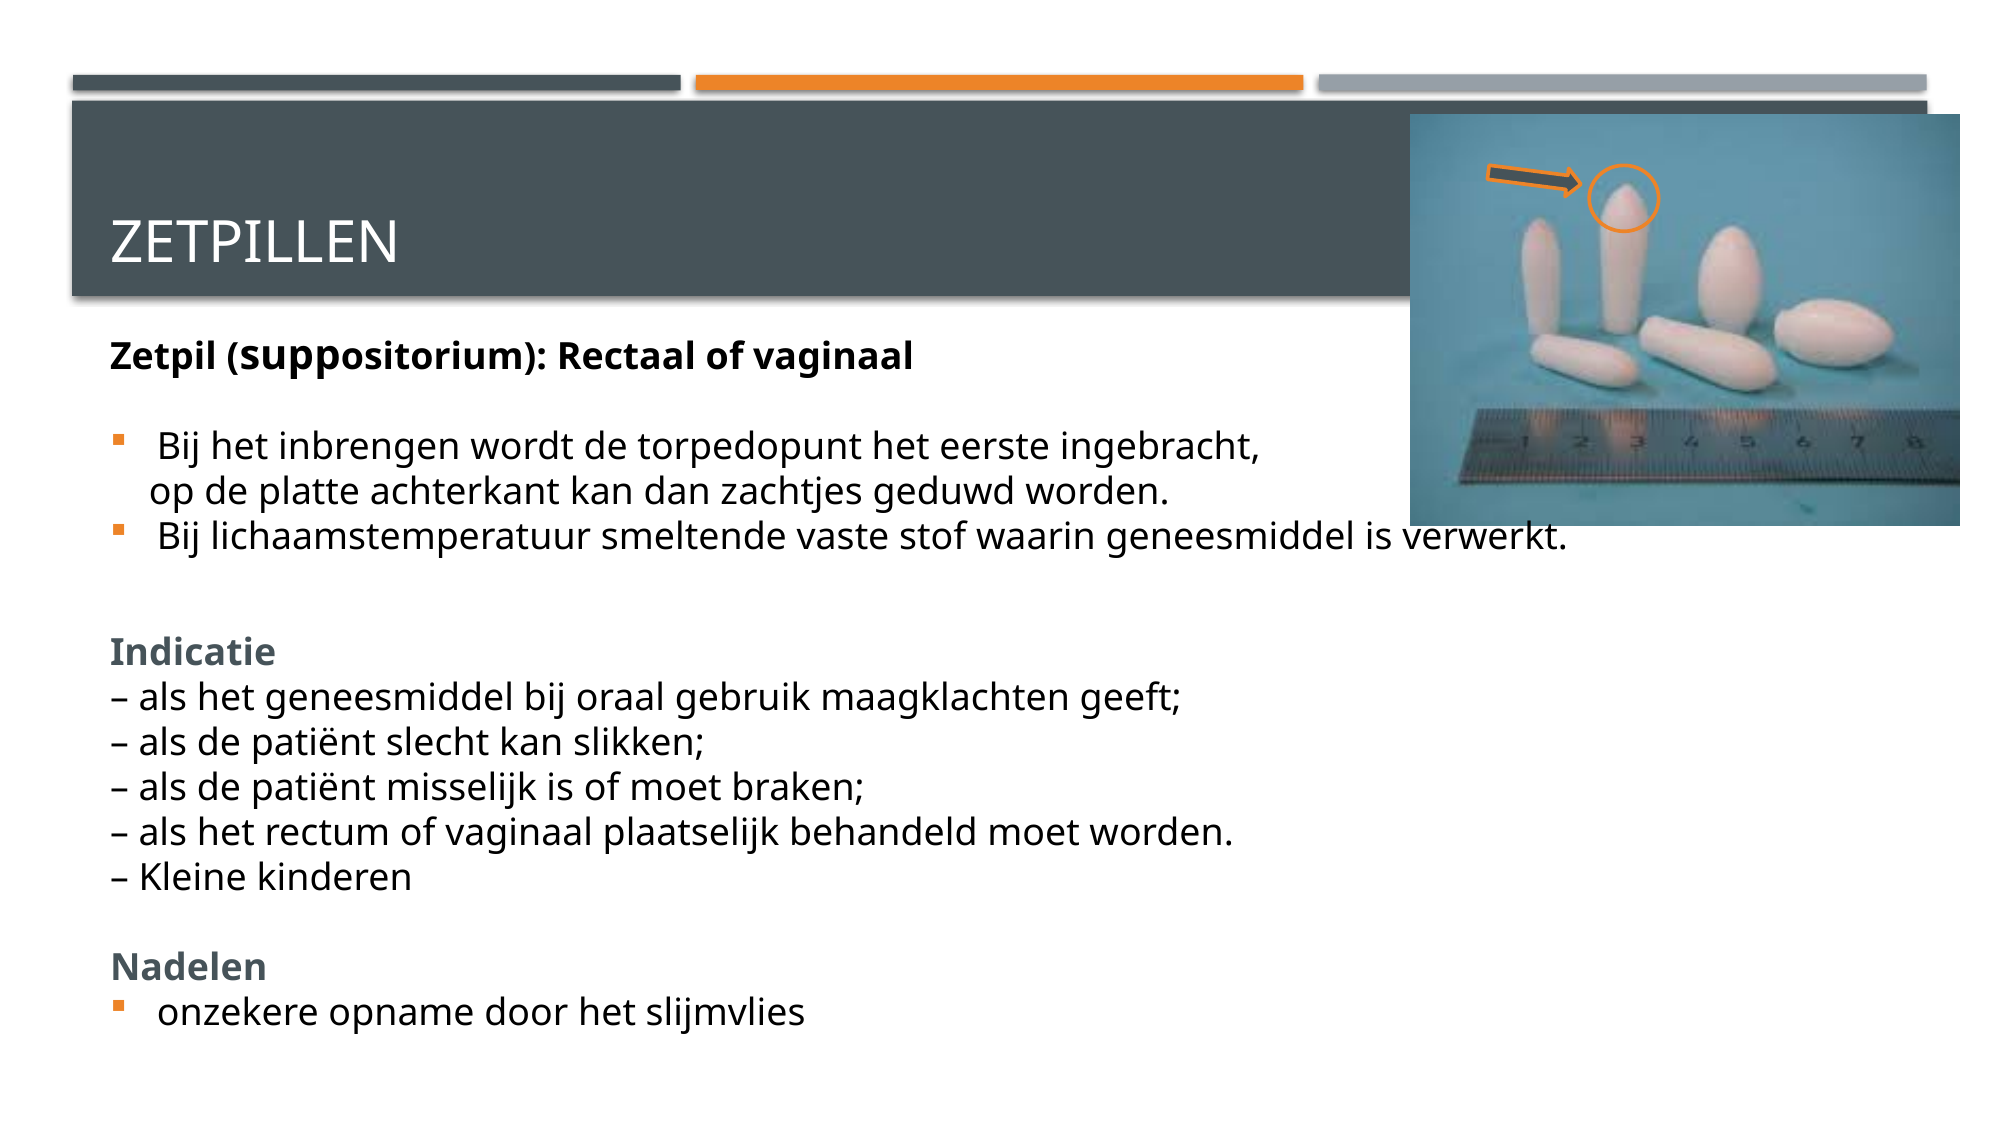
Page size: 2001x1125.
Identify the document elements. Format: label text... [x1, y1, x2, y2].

title Zetpillen [95, 115, 1406, 282]
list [1410, 114, 1960, 527]
text_box Zetpil (suppositorium): Rectaal of vaginaal Bij het inbrengen wordt de torpedopunt het eerste ingebracht, op de platte achterkant kan dan zachtjes geduwd worden. Bij lichaamstemperatuur smeltende vaste stof waarin geneesmiddel is verwerkt. [95, 320, 1644, 565]
text_box Indicatie – als het geneesmiddel bij oraal gebruik maagklachten geeft; – als de patiënt slecht kan slikken; – als de patiënt misselijk is of moet braken; – als het rectum of vaginaal plaatselijk behandeld moet worden. – Kleine kinderen Nadelen onzekere opname door het slijmvlies [95, 575, 1770, 1125]
